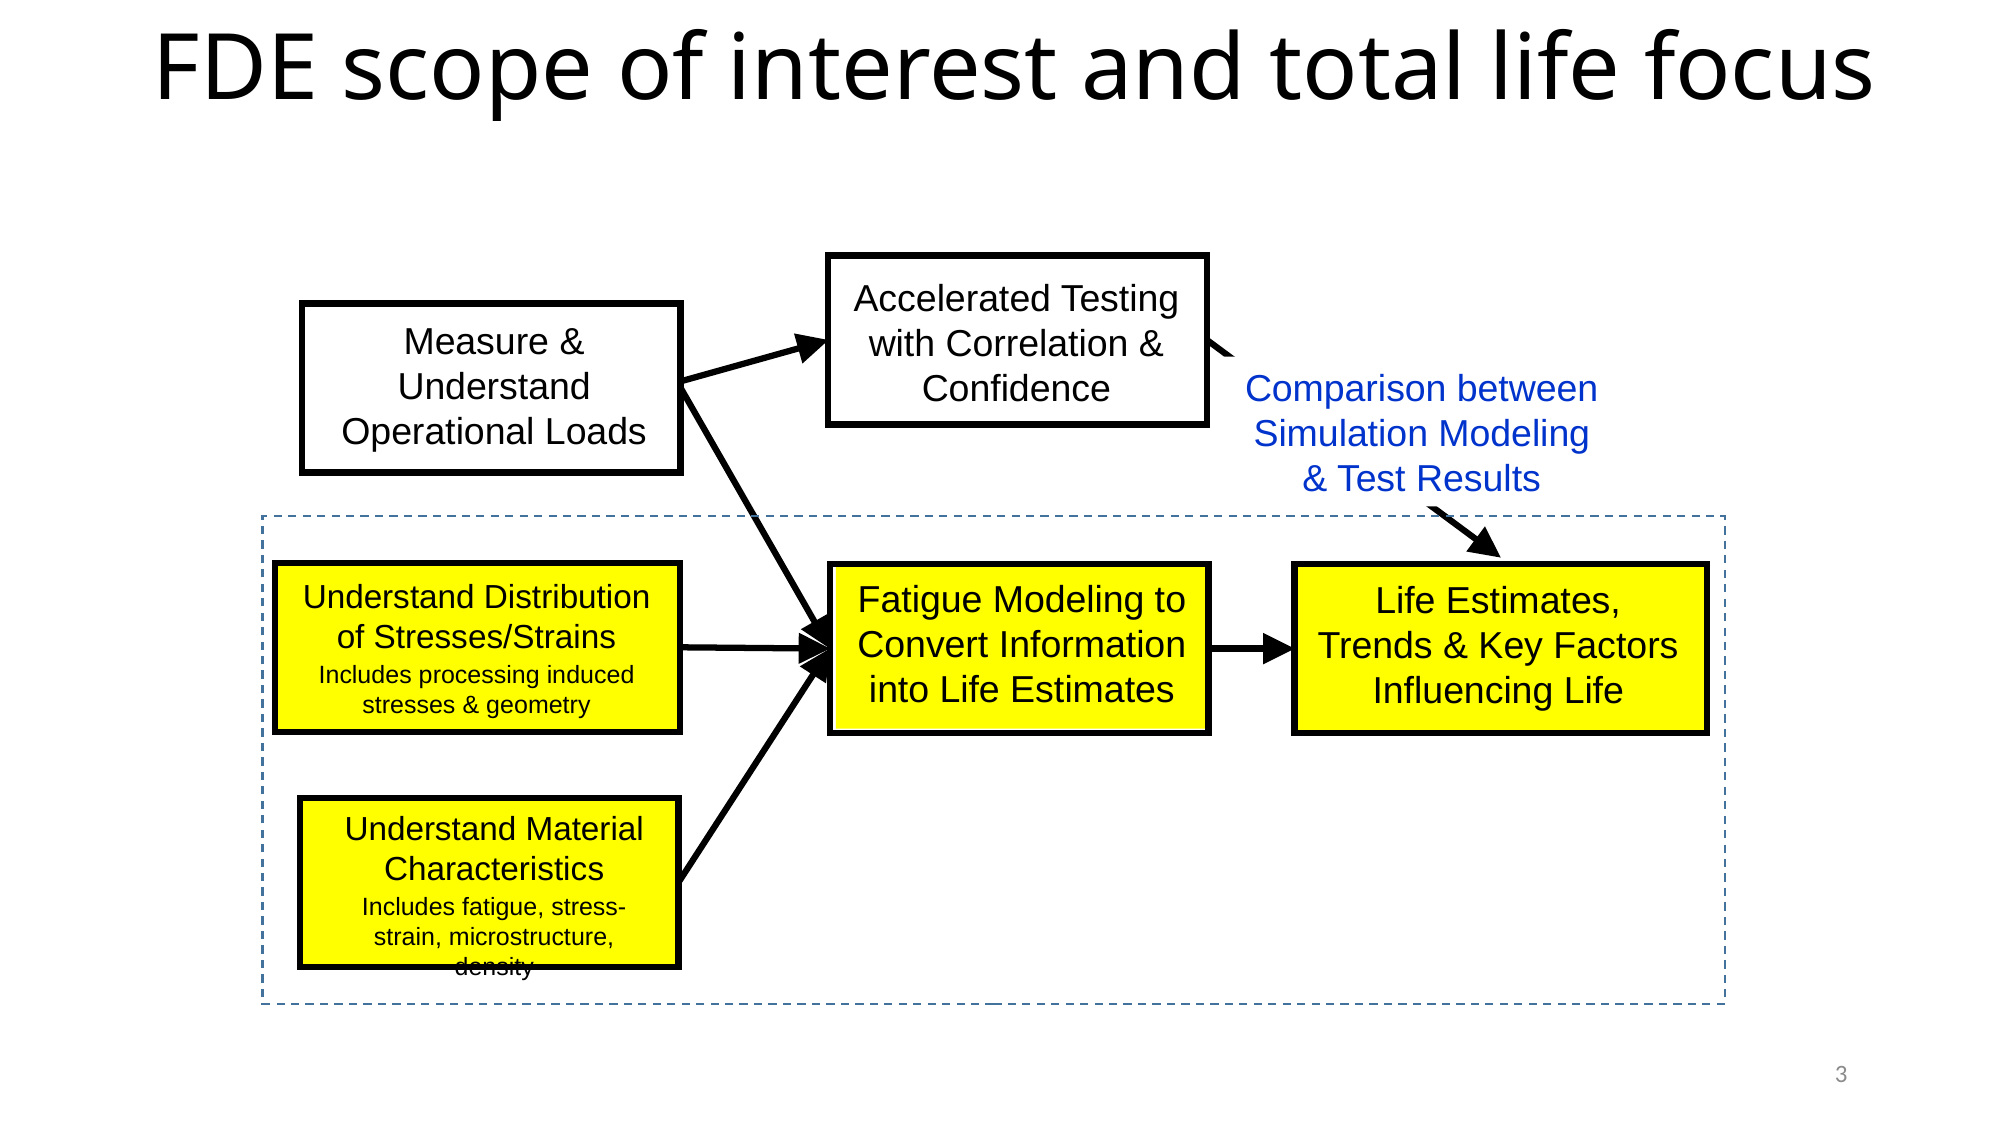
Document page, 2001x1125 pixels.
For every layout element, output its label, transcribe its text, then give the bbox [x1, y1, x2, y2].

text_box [680, 558, 830, 647]
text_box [680, 255, 1501, 558]
text_box [261, 515, 1726, 1005]
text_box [274, 562, 680, 732]
slide_number 3 [1412, 1042, 1863, 1103]
title FDE scope of interest and total life focus [138, 4, 1930, 135]
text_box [299, 797, 679, 967]
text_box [678, 648, 830, 883]
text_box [1208, 564, 1707, 734]
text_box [301, 303, 680, 473]
text_box Comparison between Simulation Modeling & Test Results [1501, 356, 1620, 507]
